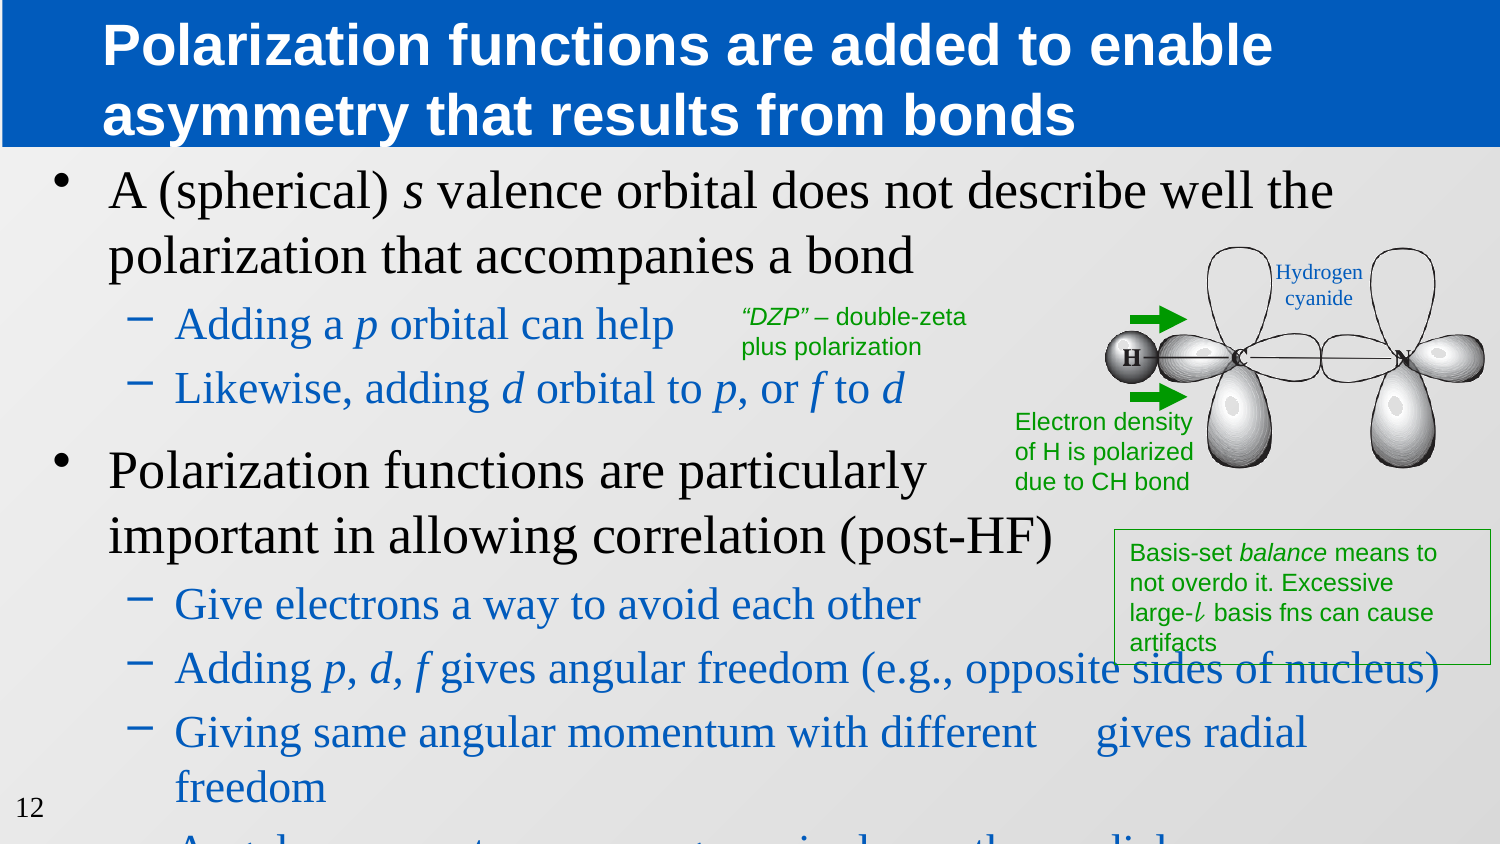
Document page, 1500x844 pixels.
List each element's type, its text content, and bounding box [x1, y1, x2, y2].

text_box Electron density of H is polarized due to CH bond [999, 397, 1212, 503]
slide_number 12 [0, 780, 101, 819]
title Polarization functions are added to enable asymmetry that results from bonds [87, 0, 1413, 146]
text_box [1084, 223, 1494, 480]
text_box “DZP” – double-zeta plus polarization [726, 293, 988, 369]
text_box Basis-set balance means to not overdo it. Excessive large-𝓁 basis fns can cause artifacts [1114, 529, 1491, 665]
list A (spherical) s valence orbital does not describe well the polarization that accompanies a bond Adding a p orbital can help Likewise, adding d orbital to p, or f to d Polarization functions are particularly important in allowing correlation (post-HF) Give electrons a way to avoid each other Adding p, d, f gives angular freedom (e.g., opposite sides of nucleus) Giving same angular momentum with different 𝜁 gives radial freedom Angular momentum convergence is slower than radial [37, 146, 1488, 735]
